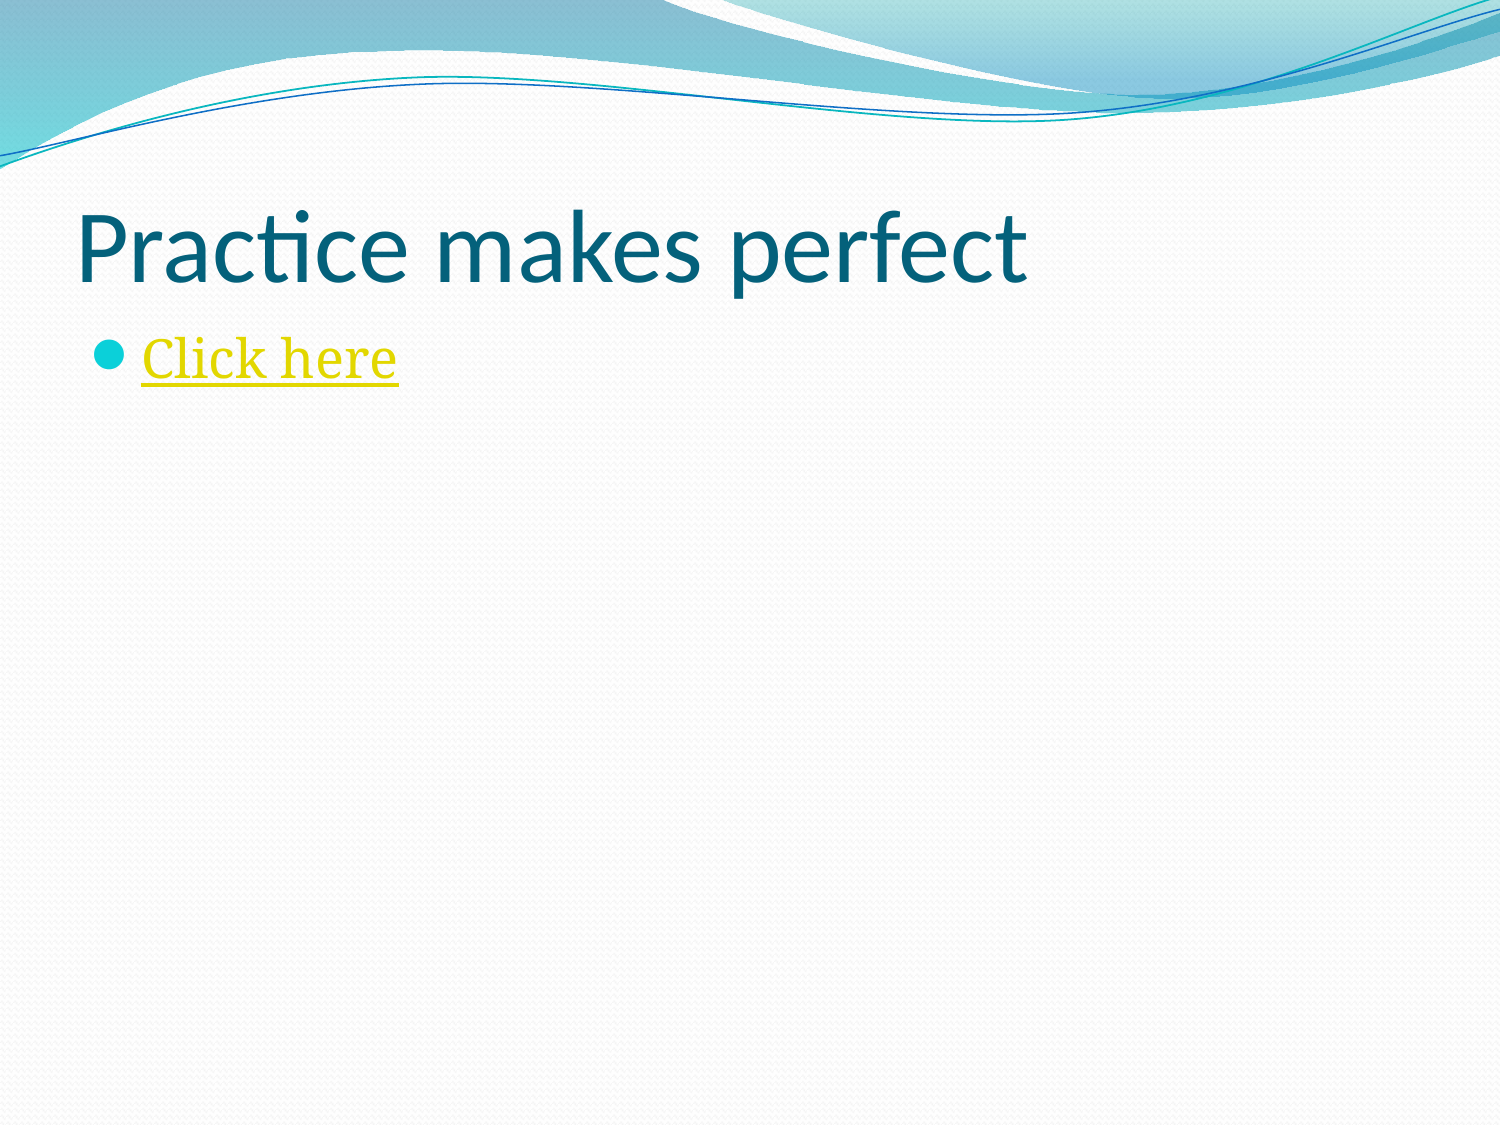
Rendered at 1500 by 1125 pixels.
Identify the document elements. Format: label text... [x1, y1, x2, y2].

list Click here [75, 317, 1425, 1038]
title Practice makes perfect [75, 115, 1425, 303]
